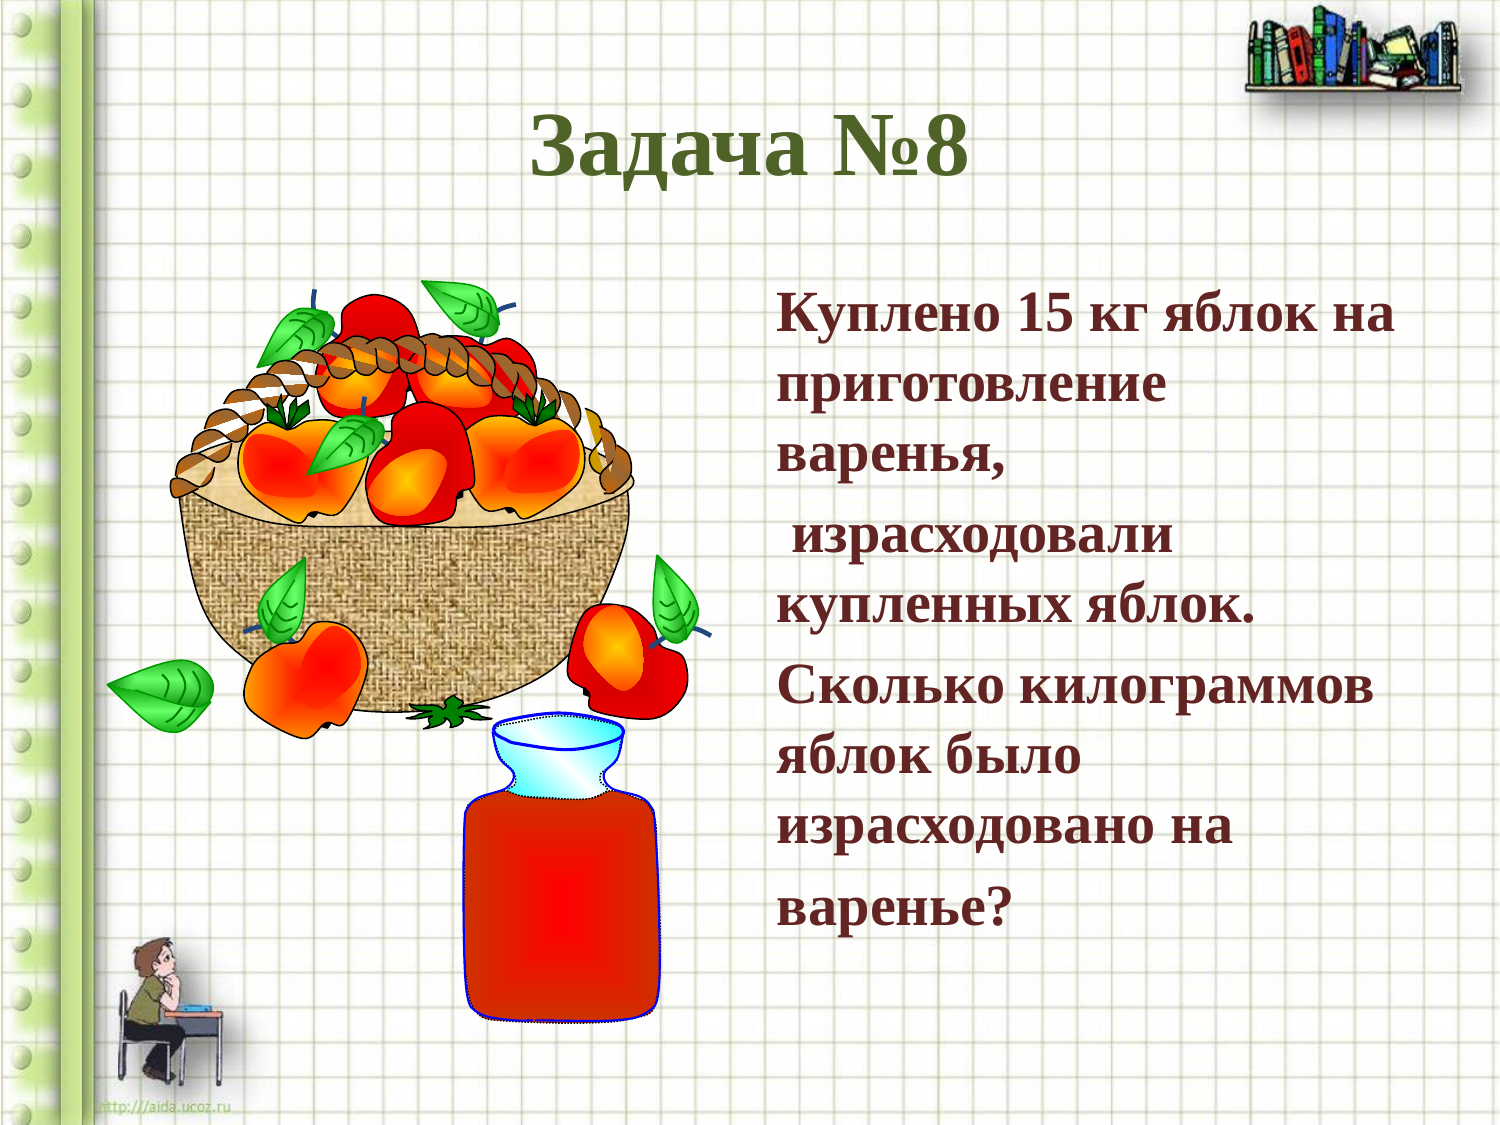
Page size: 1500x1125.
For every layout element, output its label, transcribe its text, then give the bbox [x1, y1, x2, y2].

picture [0, 0, 1500, 1125]
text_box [462, 712, 664, 1026]
title Задача №8 [75, 45, 1425, 233]
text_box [106, 280, 702, 731]
